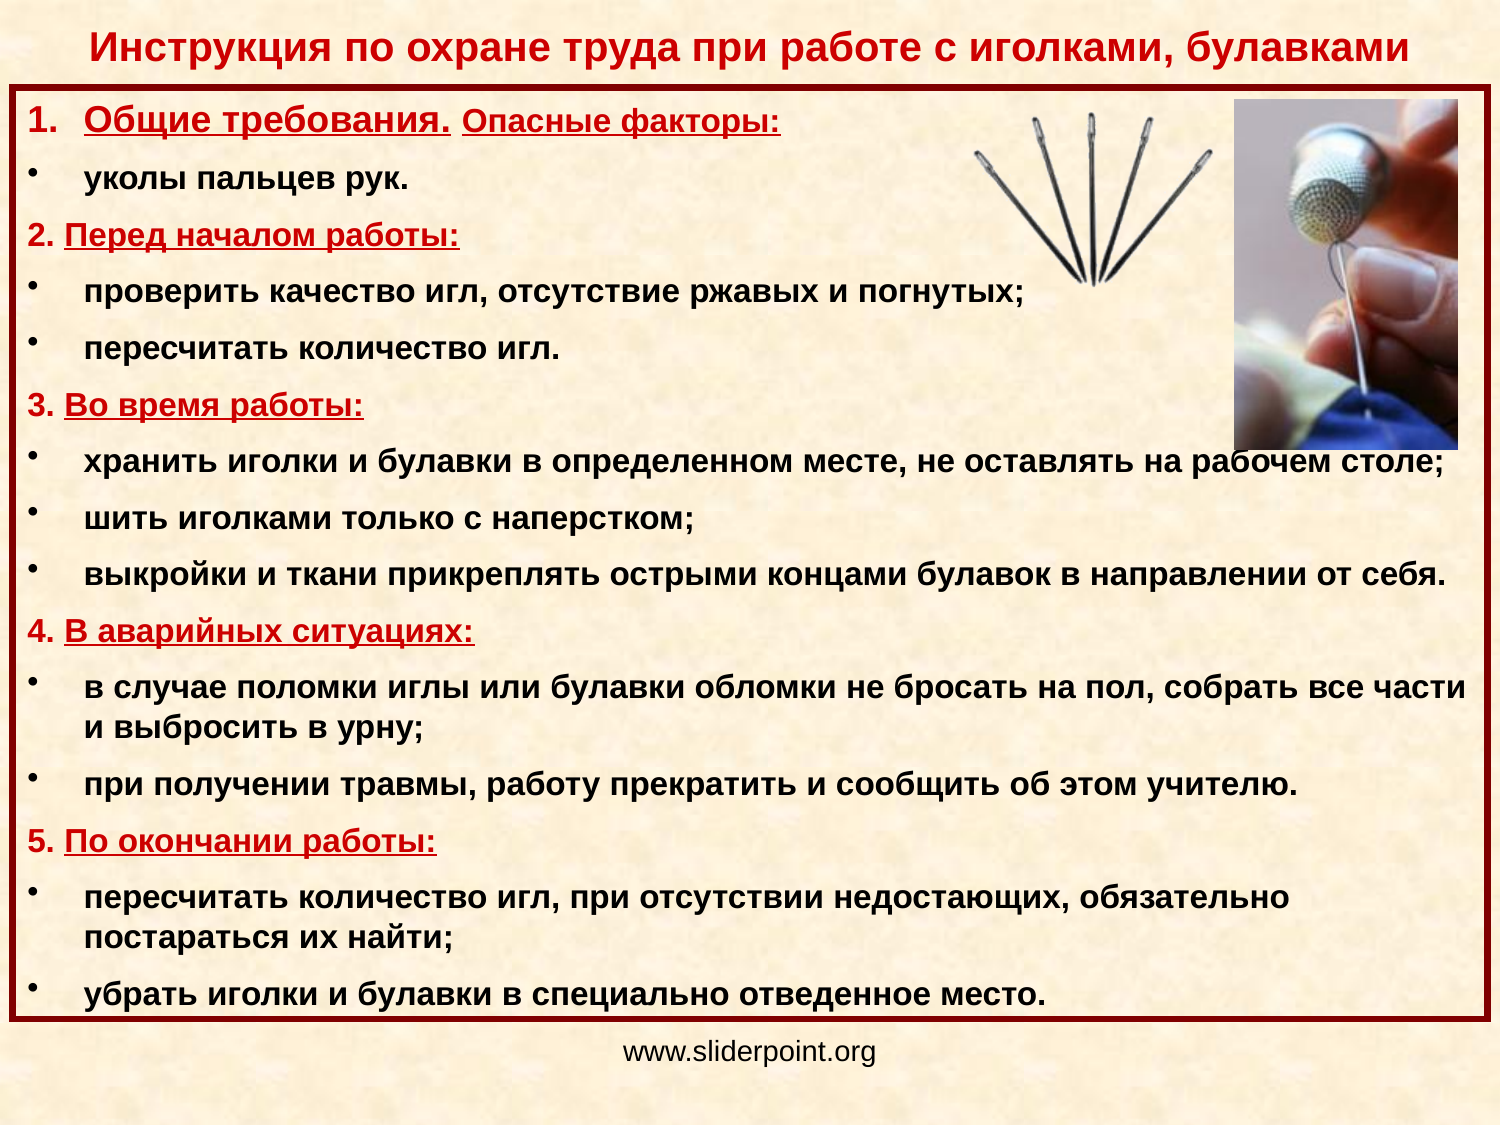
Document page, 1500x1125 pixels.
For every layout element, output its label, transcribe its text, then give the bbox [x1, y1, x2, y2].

footer www.sliderpoint.org [512, 1024, 988, 1103]
text_box Общие требования. Опасные факторы: уколы пальцев рук. 2. Перед началом работы: проверить качество игл, отсутствие ржавых и погнутых; пересчитать количество игл. 3. Во время работы: хранить иголки и булавки в определенном месте, не оставлять на рабочем столе; шить иголками только с наперстком; выкройки и ткани прикреплять острыми концами булавок в направлении от себя. 4. В аварийных ситуациях: в случае поломки иглы или булавки обломки не бросать на пол, собрать все части и выбросить в урну; при получении травмы, работу прекратить и сообщить об этом учителю. 5. По окончании работы: пересчитать количество игл, при отсутствии недостающих, обязательно постараться их найти; убрать иголки и булавки в специально отведенное место. [12, 87, 1488, 1020]
text_box Инструкция по охране труда при работе с иголками, булавками [37, 12, 1463, 78]
picture [0, 0, 1500, 1125]
